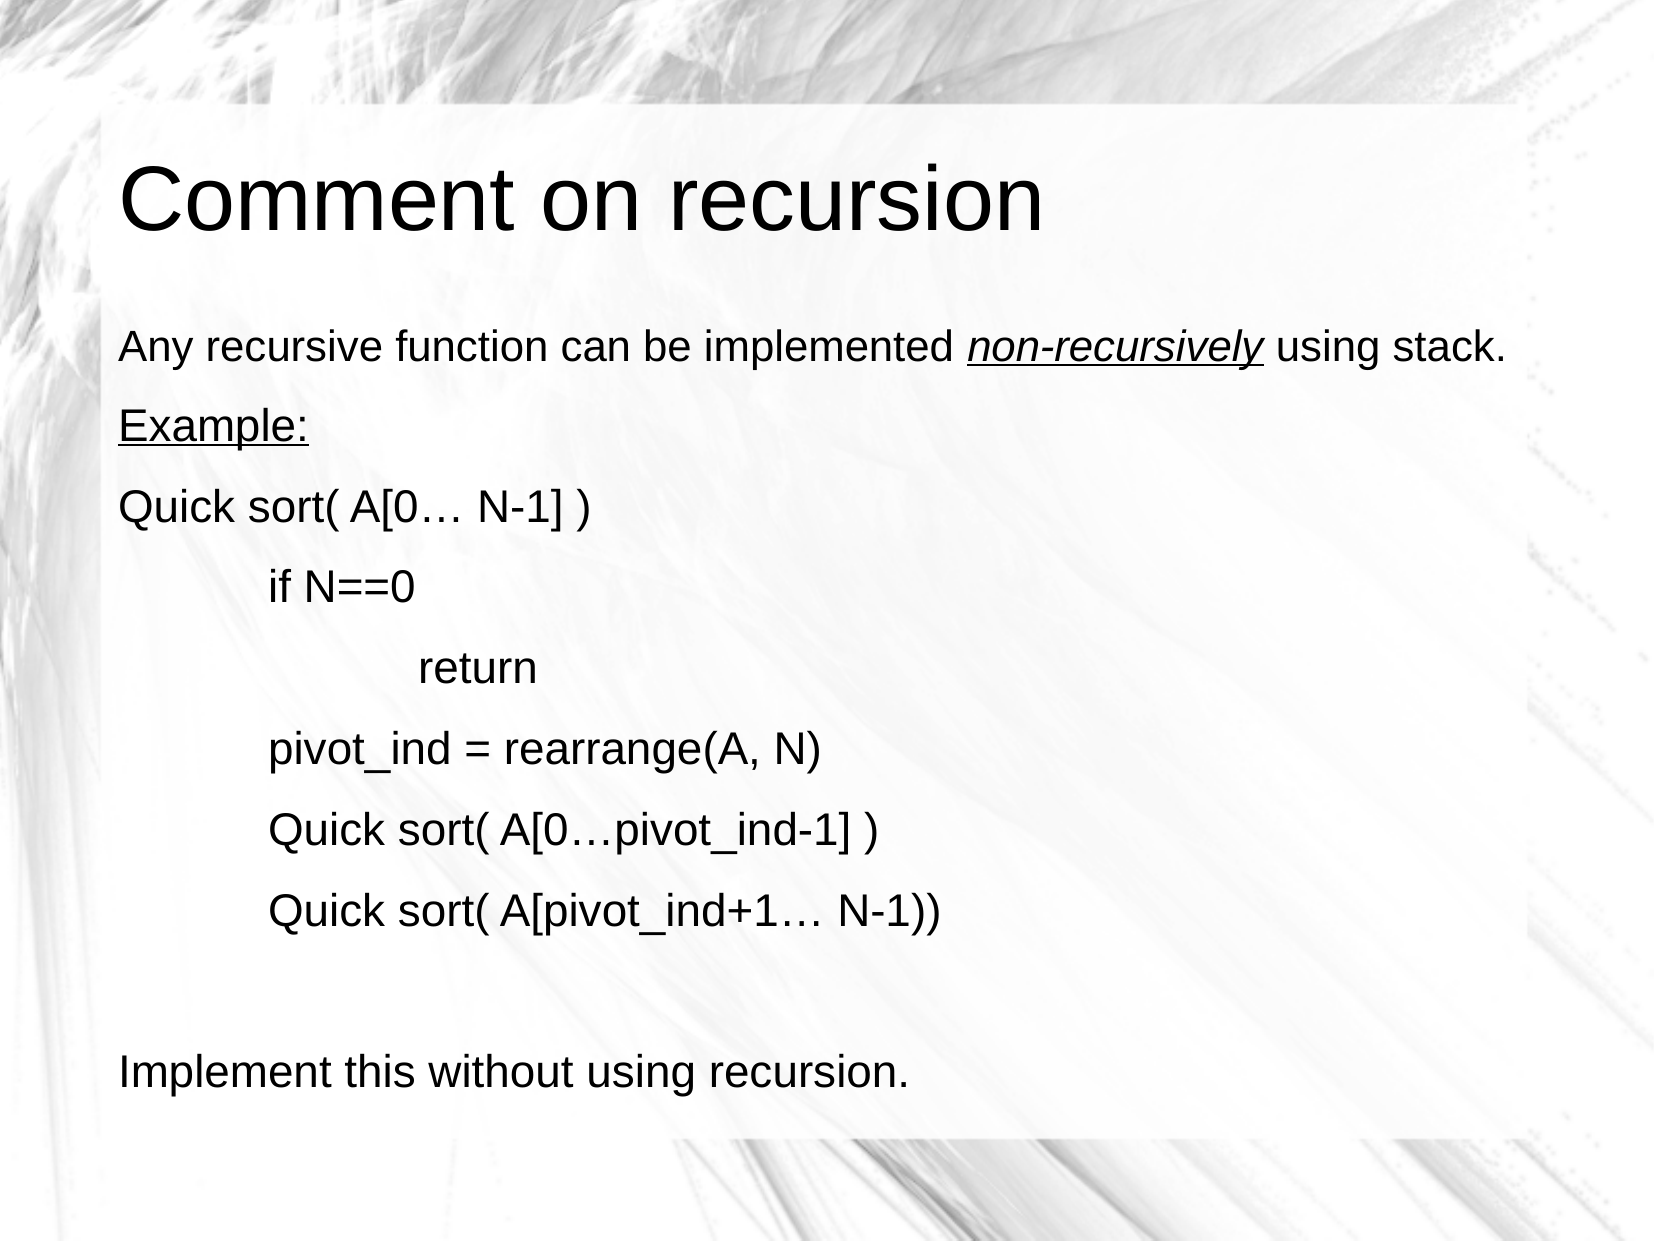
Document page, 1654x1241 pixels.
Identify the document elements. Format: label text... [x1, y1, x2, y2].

title Comment on recursion [118, 112, 1506, 281]
list Any recursive function can be implemented non-recursively using stack. Example: Quick sort( A[0… N-1] ) if N==0 return pivot_ind = rearrange(A, N) Quick sort( A[0…pivot_ind-1] ) Quick sort( A[pivot_ind+1… N-1)) Implement this without using recursion. [118, 319, 1571, 1109]
picture [0, 0, 1654, 1241]
